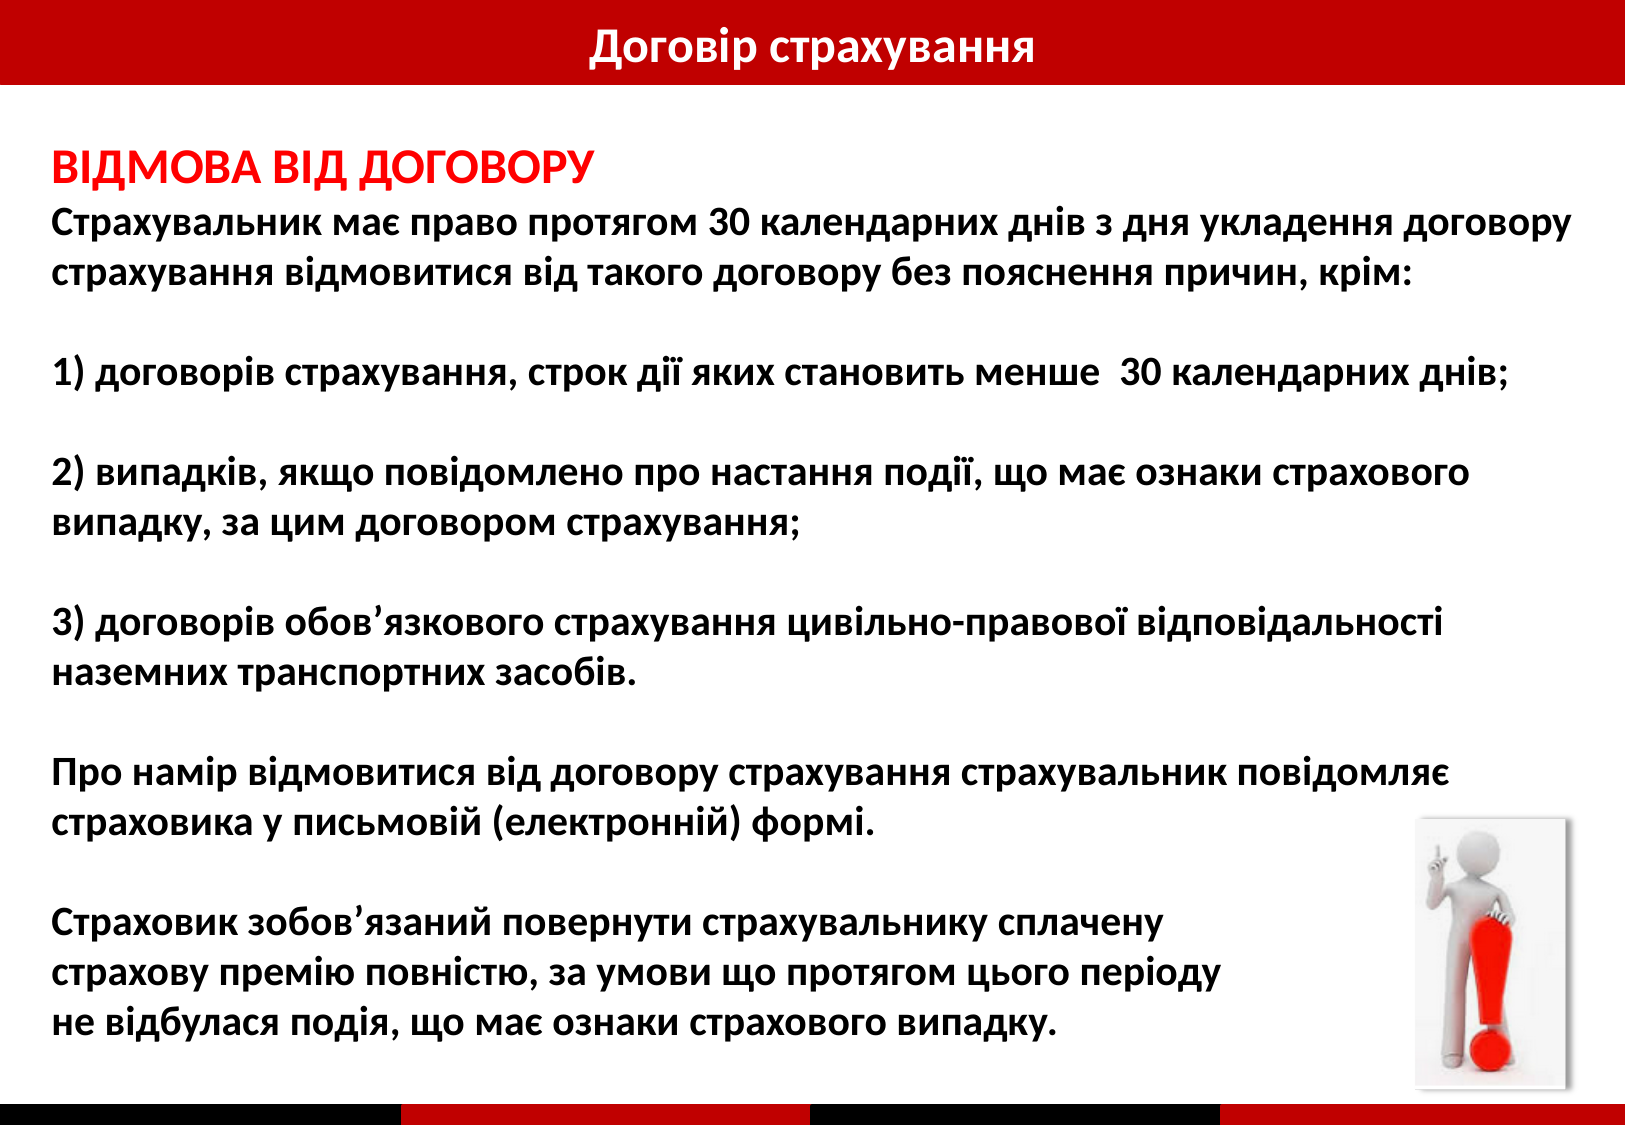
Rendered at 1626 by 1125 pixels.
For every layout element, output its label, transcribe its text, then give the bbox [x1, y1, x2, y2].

text_box Договір страхування [0, 0, 1625, 85]
text_box ВІДМОВА ВІД ДОГОВОРУ Страхувальник має право протягом 30 календарних днів з дня укладення договору страхування відмовитися від такого договору без пояснення причин, крім: 1) договорів страхування, строк дії яких становить менше 30 календарних днів; 2) випадків, якщо повідомлено про настання події, що має ознаки страхового випадку, за цим договором страхування; 3) договорів обов’язкового страхування цивільно-правової відповідальності наземних транспортних засобів. Про намір відмовитися від договору страхування страхувальник повідомляє страховика у письмовій (електронній) формі. Страховик зобов’язаний повернути страхувальнику сплачену страхову премію повністю, за умови що протягом цього періоду не відбулася подія, що має ознаки страхового випадку. [36, 126, 1589, 1092]
text_box [0, 1104, 401, 1125]
text_box [1220, 1104, 1625, 1125]
picture [1412, 810, 1581, 1098]
text_box [810, 1104, 1220, 1125]
text_box [401, 1104, 810, 1125]
